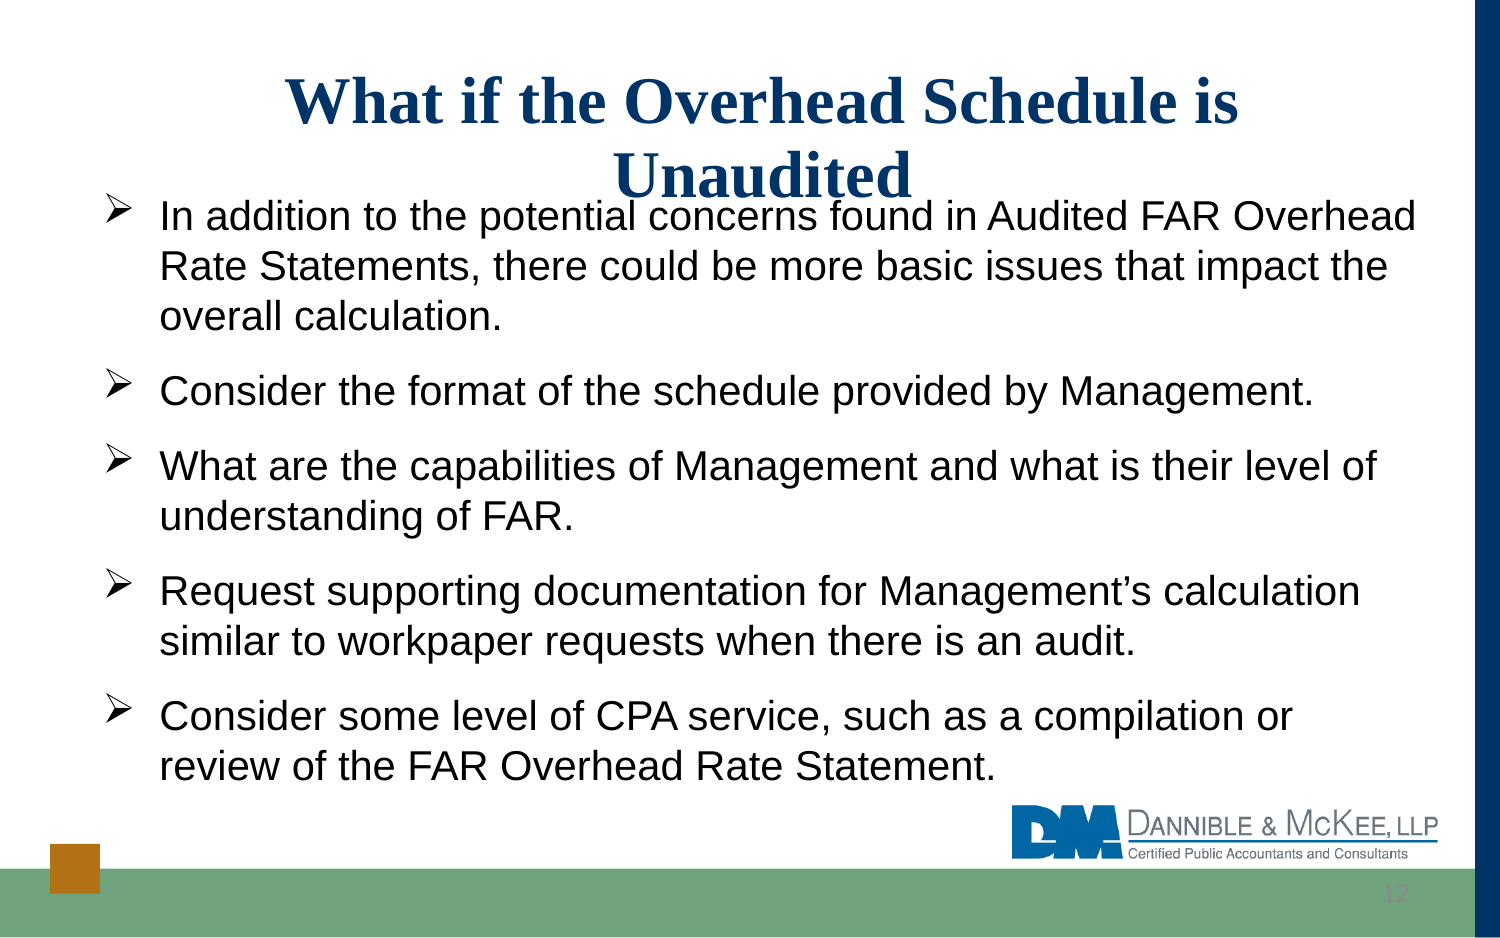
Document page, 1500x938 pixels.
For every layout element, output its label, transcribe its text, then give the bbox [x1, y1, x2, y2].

list In addition to the potential concerns found in Audited FAR Overhead Rate Statements, there could be more basic issues that impact the overall calculation. Consider the format of the schedule provided by Management. What are the capabilities of Management and what is their level of understanding of FAR. Request supporting documentation for Management’s calculation similar to workpaper requests when there is an audit. Consider some level of CPA service, such as a compilation or review of the FAR Overhead Rate Statement. [87, 181, 1438, 794]
picture [1012, 805, 1438, 859]
slide_number 12 [1074, 868, 1425, 919]
title What if the Overhead Schedule is Unaudited [112, 56, 1413, 181]
